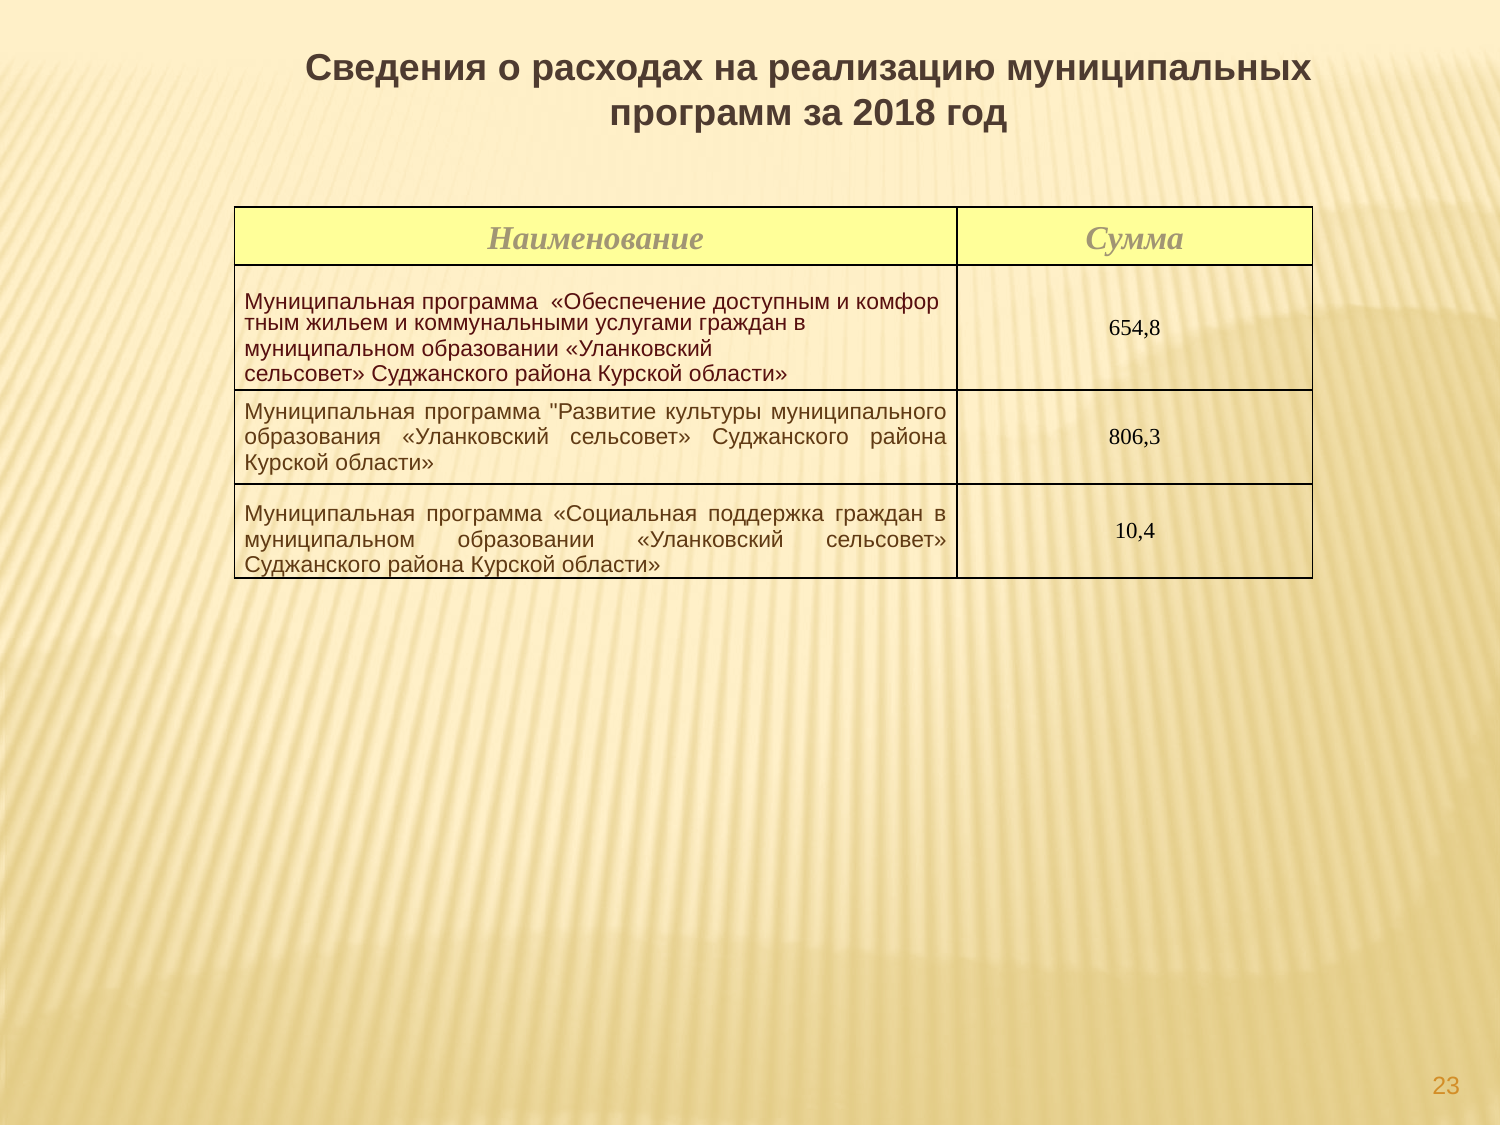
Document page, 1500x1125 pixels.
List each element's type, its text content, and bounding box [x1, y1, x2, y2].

table_cell Муниципальная программа «Социальная поддержка граждан в муниципальном образовании «Уланковский сельсовет» Суджанского района Курской области» [235, 485, 956, 577]
table_cell Муниципальная программа «Обеспечение доступным и комфортным жильем и коммунальными услугами граждан в муниципальном образовании «Уланковский сельсовет» Суджанского района Курской области» [235, 266, 956, 389]
slide_number 23 [1350, 1062, 1475, 1103]
table_header Сумма [958, 208, 1312, 264]
table_cell 806,3 [958, 391, 1312, 483]
table_cell 10,4 [958, 485, 1312, 577]
table_header Наименование [235, 208, 956, 264]
text_box Сведения о расходах на реализацию муниципальных программ за 2018 год [269, 35, 1348, 140]
table_cell 654,8 [958, 266, 1312, 389]
table_cell Муниципальная программа "Развитие культуры муниципального образования «Уланковский сельсовет» Суджанского района Курской области» [235, 391, 956, 483]
